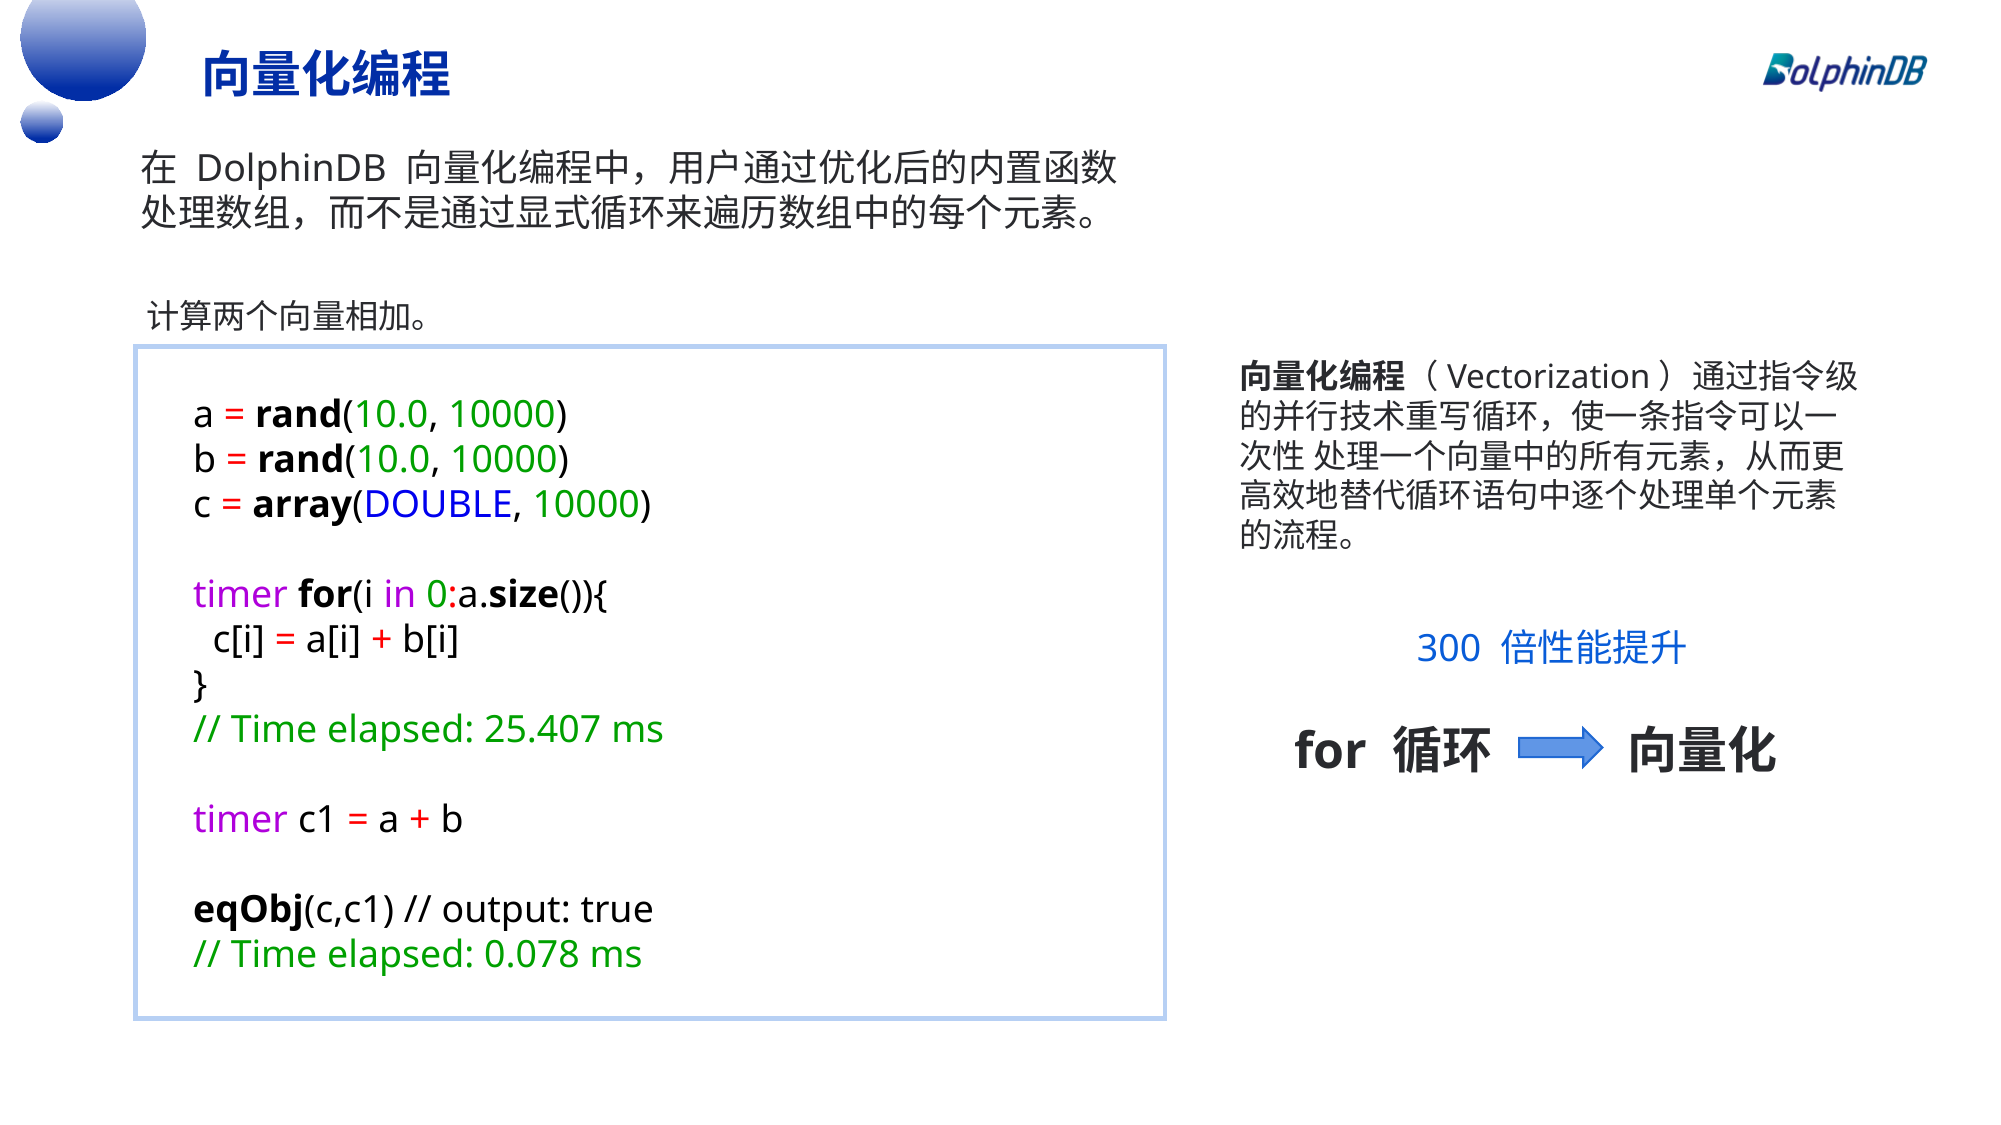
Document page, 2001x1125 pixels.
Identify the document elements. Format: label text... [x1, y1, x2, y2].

text_box a = rand(10.0, 10000) b = rand(10.0, 10000) c = array(DOUBLE, 10000) timer for(i in 0:a.size()){ c[i] = a[i] + b[i] } // Time elapsed: 25.407 ms timer c1 = a + b eqObj(c,c1) // output: true // Time elapsed: 0.078 ms [178, 382, 1012, 983]
text_box [1518, 725, 1604, 770]
picture [1755, 47, 1929, 93]
text_box [134, 345, 1166, 1019]
text_box 300 倍性能提升 [1402, 616, 1738, 676]
text_box [19, 99, 64, 144]
text_box 在 DolphinDB 向量化编程中，用户通过优化后的内置函数处理数组，而不是通过显式循环来遍历数组中的每个元素。 [126, 136, 1166, 241]
text_box 计算两个向量相加。 [131, 287, 1179, 343]
text_box 向量化编程 [163, 35, 620, 110]
text_box [19, 0, 147, 102]
text_box for 循环 向量化 [1279, 711, 1860, 787]
text_box 向量化编程（Vectorization）通过指令级的并行技术重写循环，使一条指令可以一次性 处理一个向量中的所有元素，从而更高效地替代循环语句中逐个处理单个元素的流程。 [1224, 347, 1881, 562]
